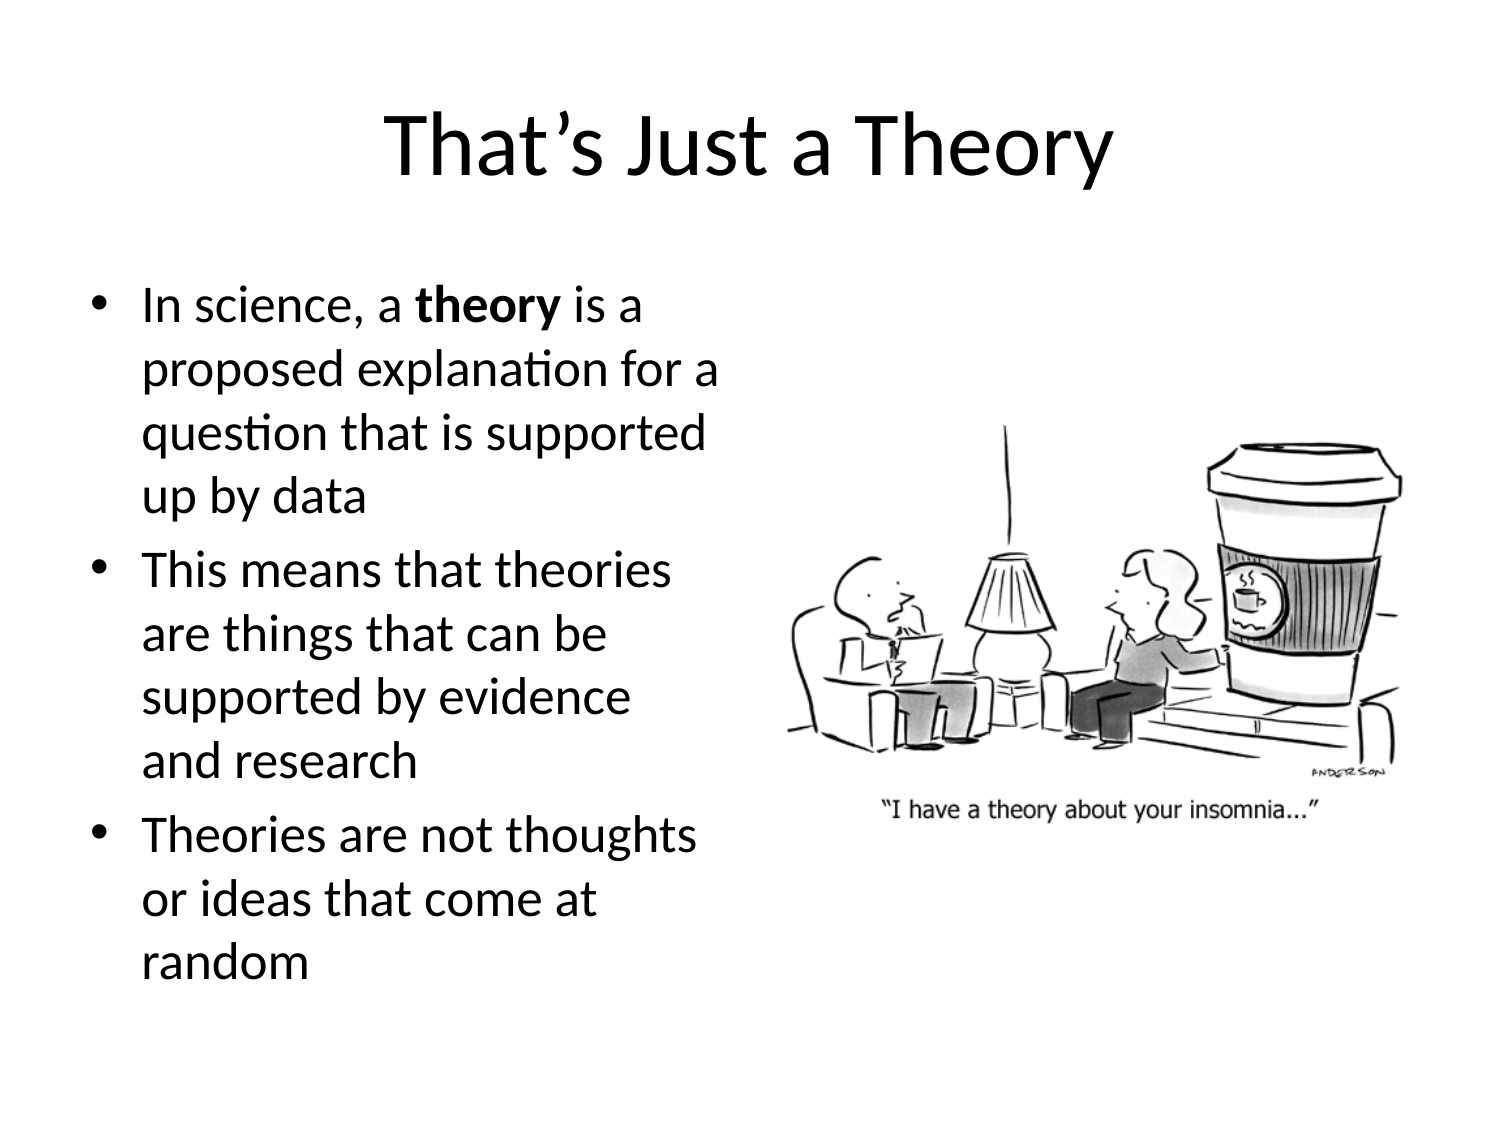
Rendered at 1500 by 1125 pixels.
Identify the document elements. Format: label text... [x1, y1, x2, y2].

picture [787, 424, 1413, 857]
title That’s Just a Theory [75, 45, 1425, 233]
list In science, a theory is a proposed explanation for a question that is supported up by data This means that theories are things that can be supported by evidence and research Theories are not thoughts or ideas that come at random [75, 262, 738, 1005]
